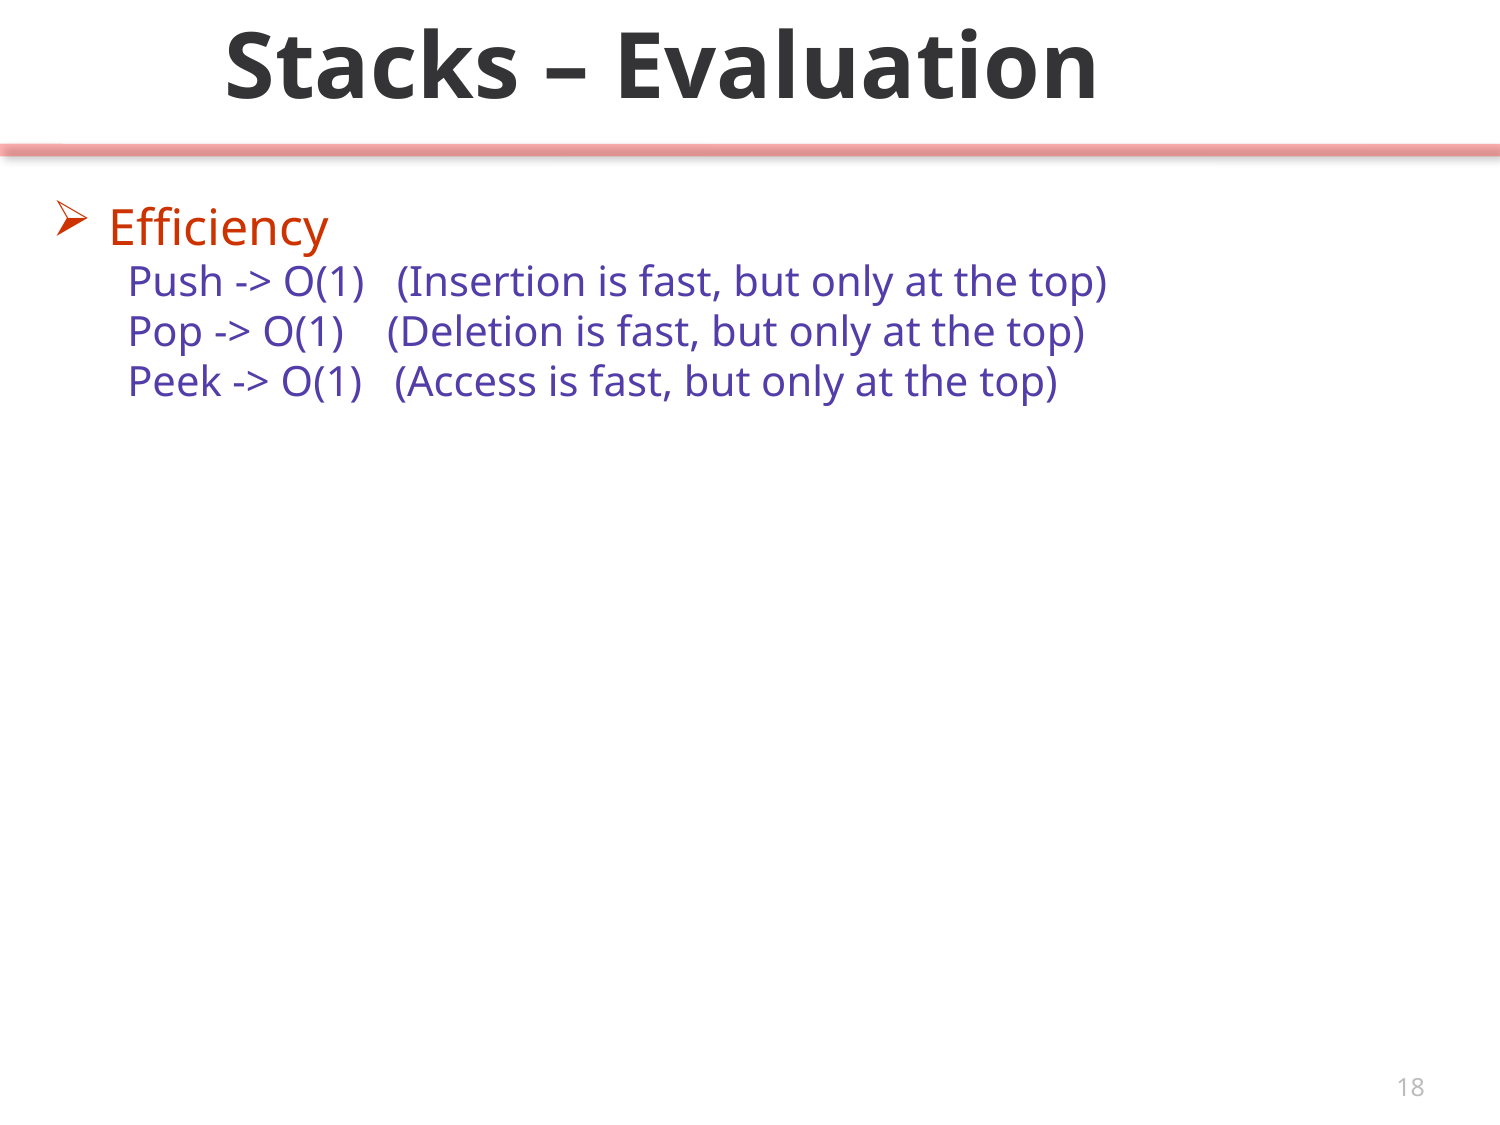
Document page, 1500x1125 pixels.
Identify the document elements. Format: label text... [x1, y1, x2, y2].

text_box Stacks – Evaluation [50, 0, 1300, 138]
text_box Efficiency Push -> O(1) (Insertion is fast, but only at the top) Pop -> O(1) (Deletion is fast, but only at the top) Peek -> O(1) (Access is fast, but only at the top) [37, 187, 1463, 473]
slide_number 18 [1299, 1052, 1425, 1113]
